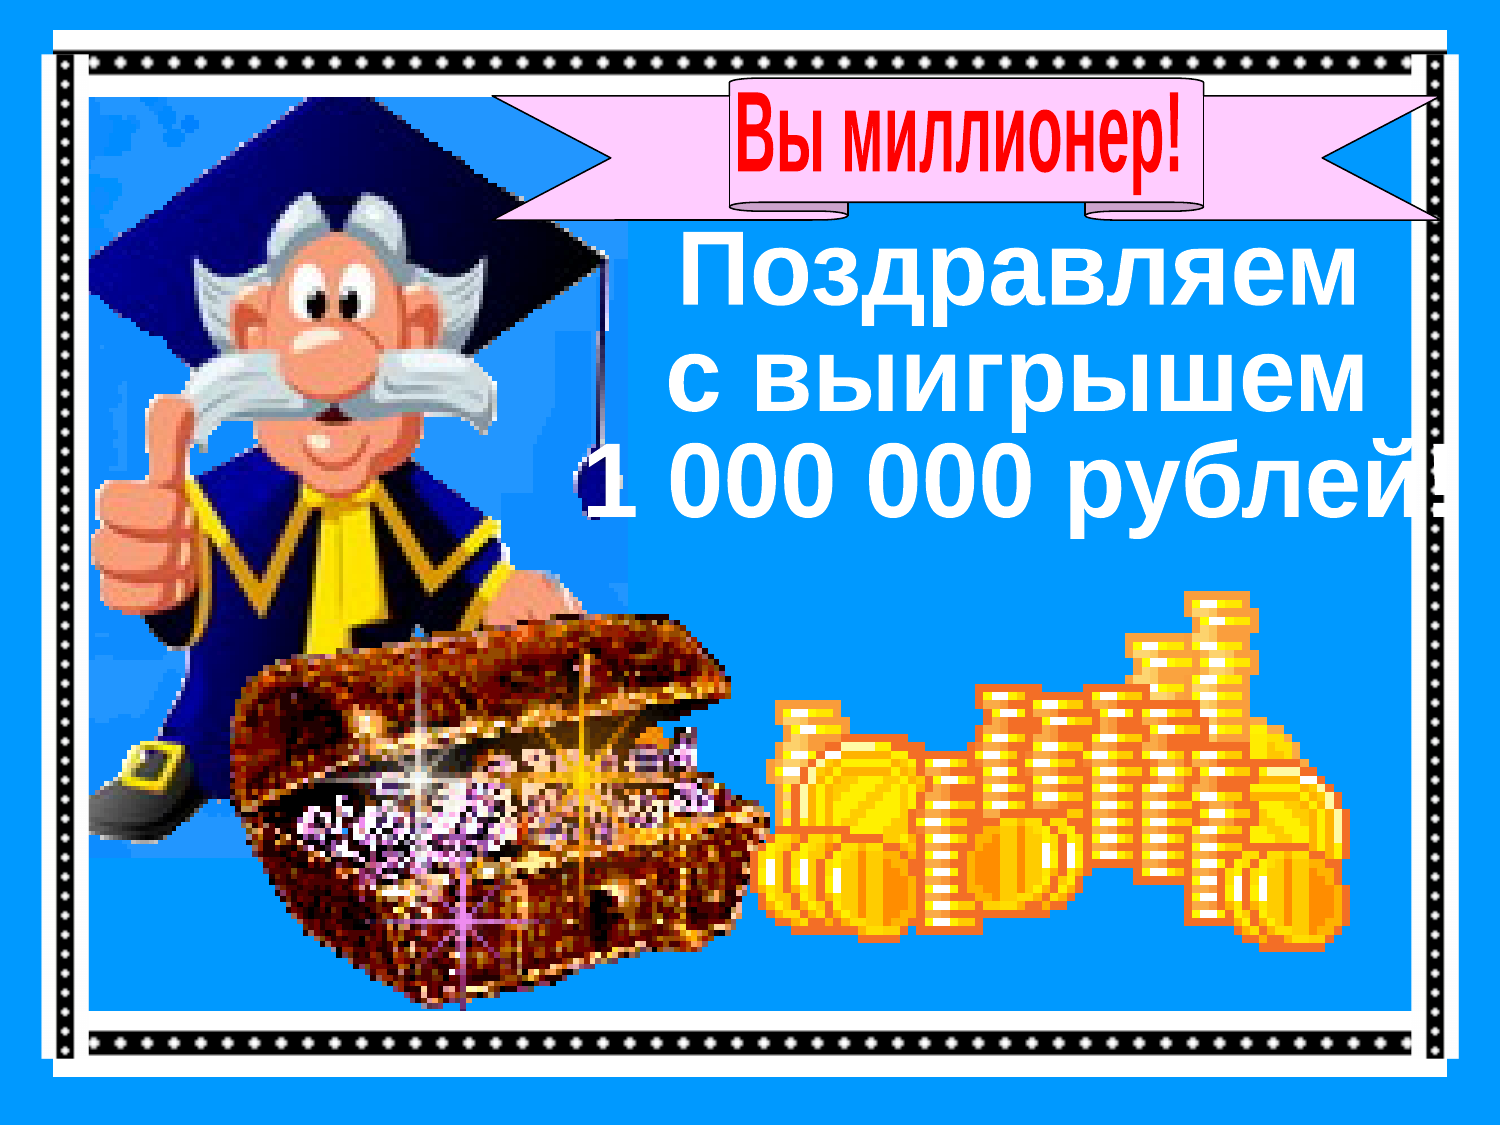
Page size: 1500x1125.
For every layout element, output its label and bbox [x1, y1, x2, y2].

text_box [633, 105, 1441, 221]
picture [0, 30, 1500, 1078]
text_box [229, 550, 1377, 1009]
